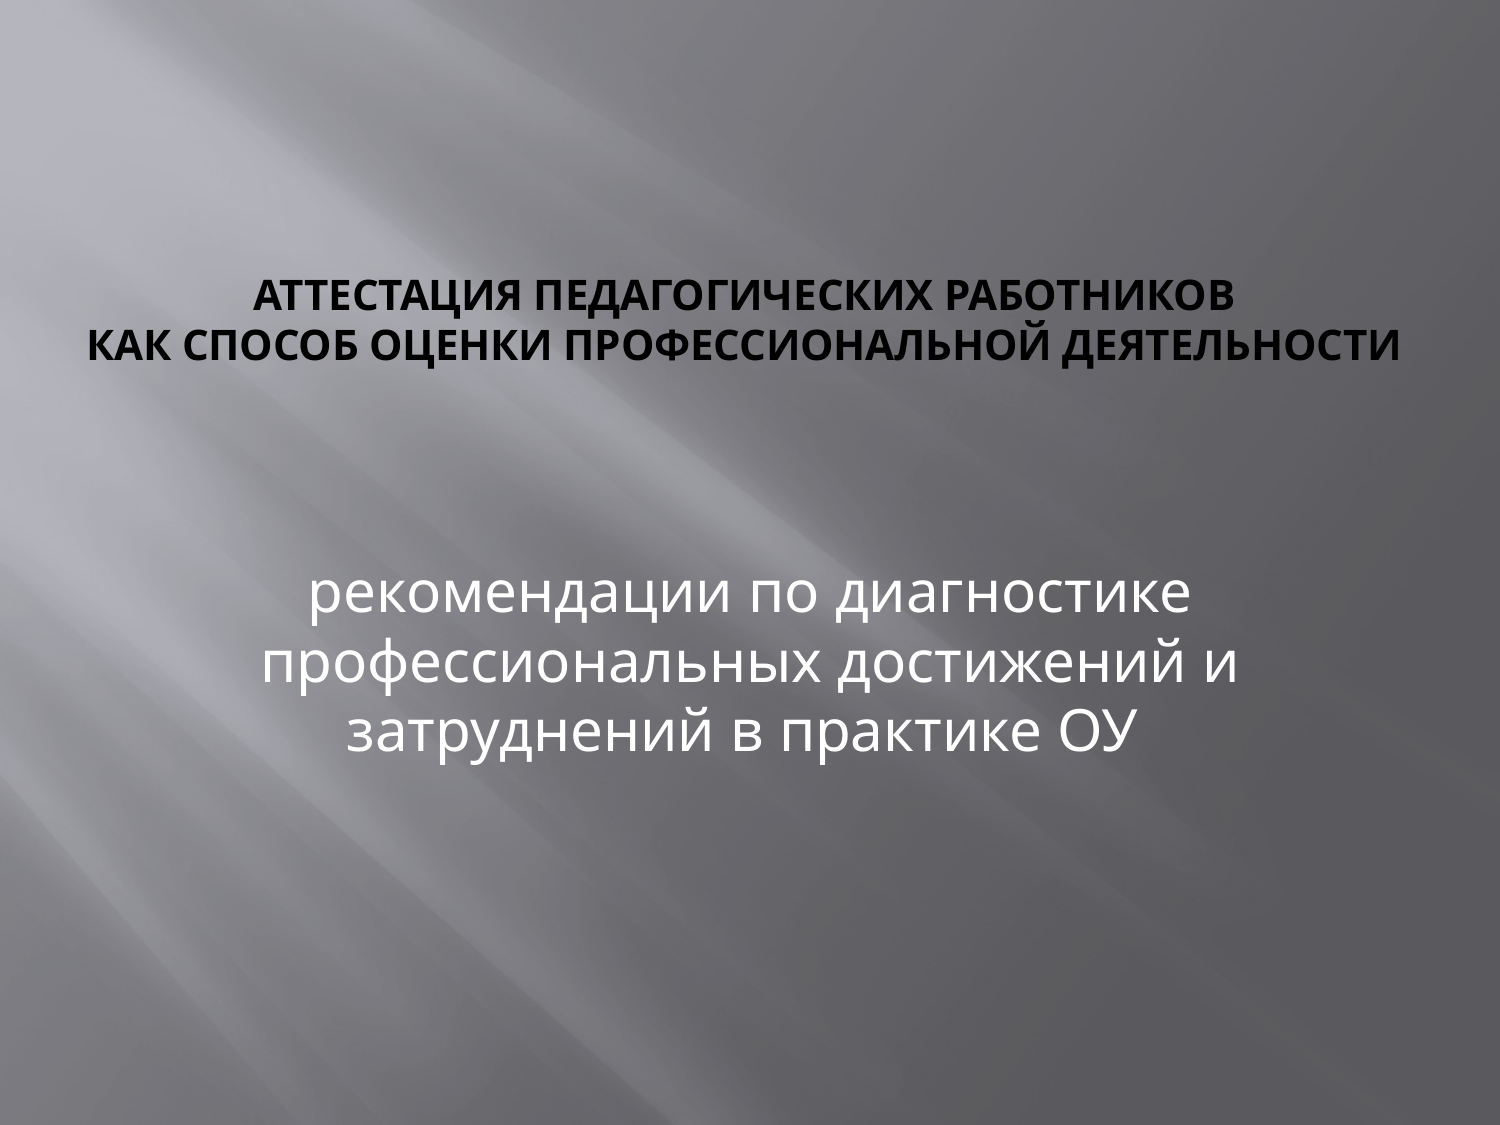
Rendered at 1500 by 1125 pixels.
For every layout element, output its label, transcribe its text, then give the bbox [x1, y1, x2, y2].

subtitle рекомендации по диагностике профессиональных достижений и затруднений в практике ОУ [225, 546, 1275, 834]
title АТТЕСТАЦИЯ ПЕДАГОГИЧЕСКИХ РАБОТНИКОВ КАК СПОСОБ ОЦЕНКИ ПРОФЕССИОНАЛЬНОЙ ДЕЯТЕЛЬНОСТИ [69, 224, 1420, 525]
